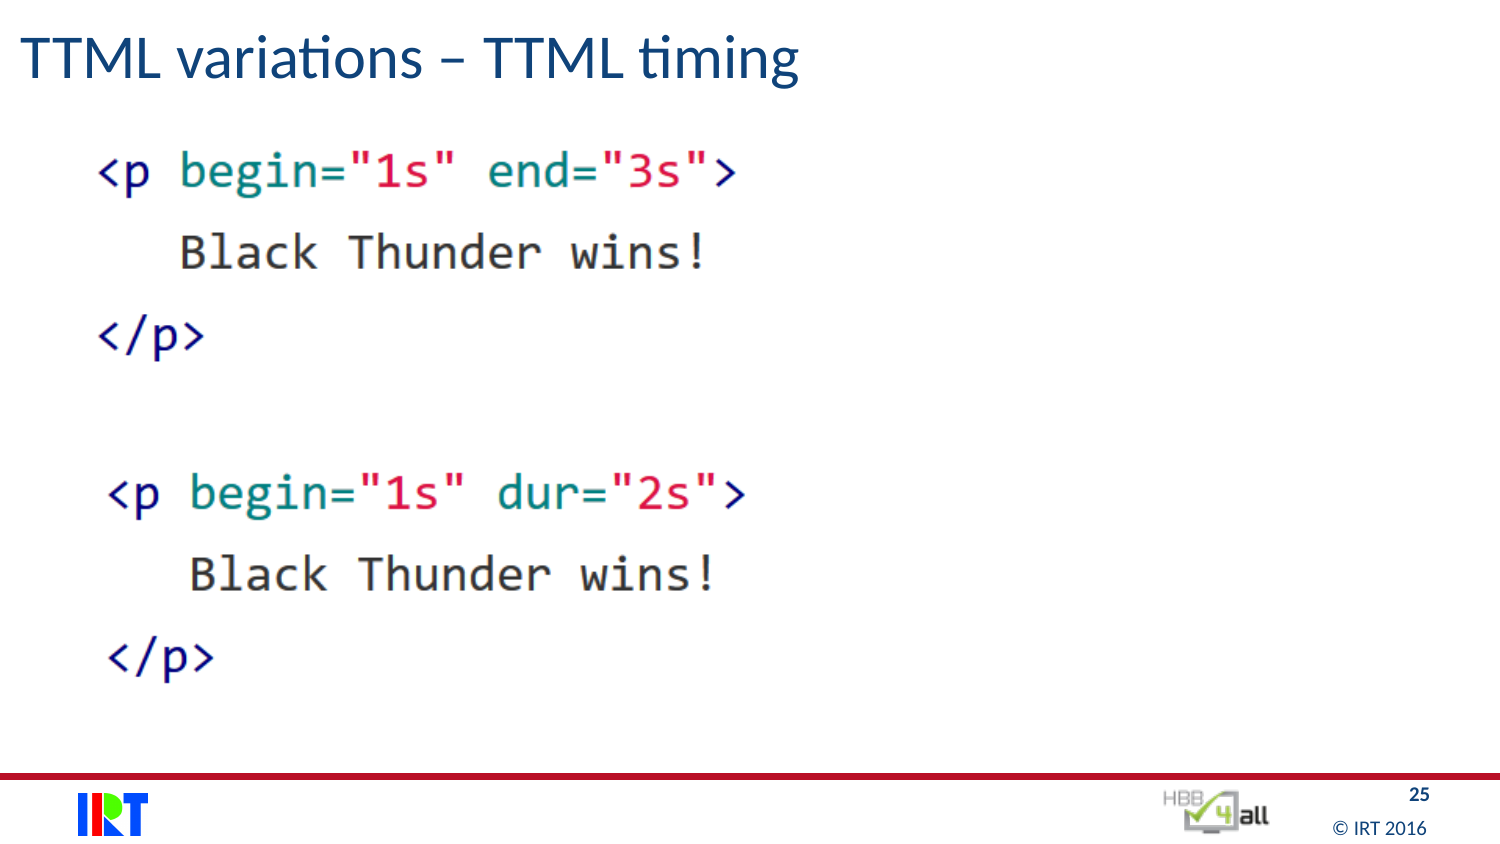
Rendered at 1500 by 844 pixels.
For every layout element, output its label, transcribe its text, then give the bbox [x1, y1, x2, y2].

picture [78, 793, 148, 836]
picture [88, 445, 781, 710]
picture [64, 126, 842, 379]
title TTML variations – TTML timing [5, 0, 1199, 121]
picture [1163, 787, 1270, 844]
